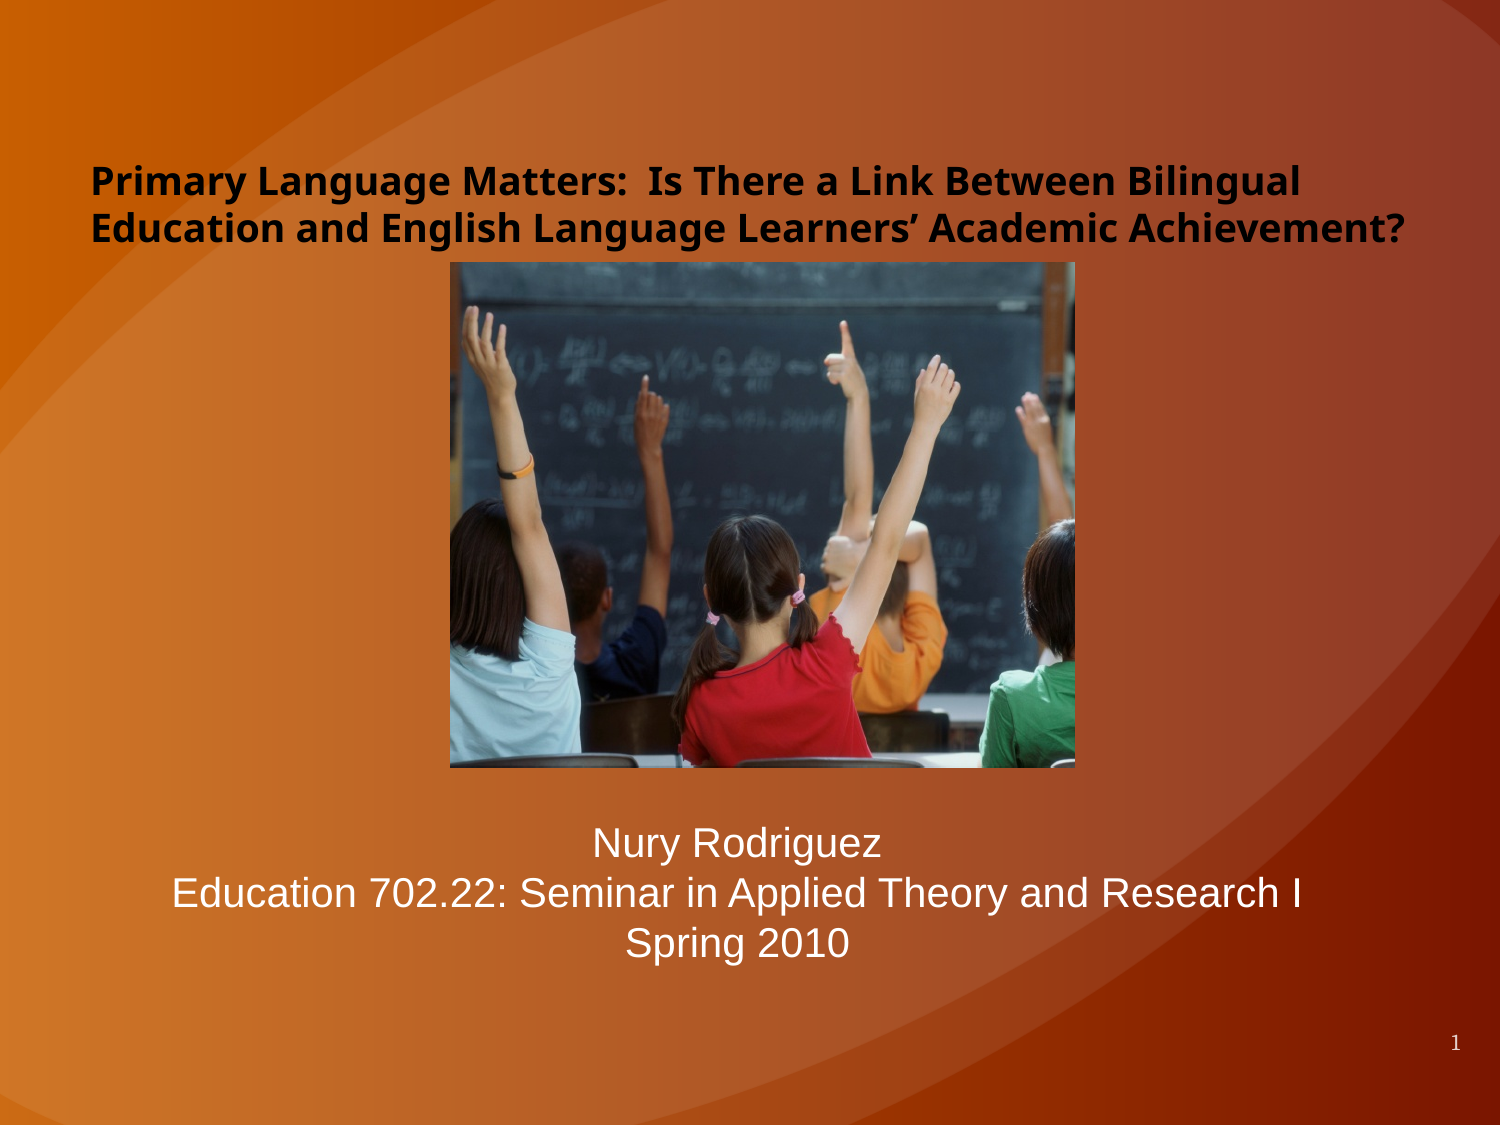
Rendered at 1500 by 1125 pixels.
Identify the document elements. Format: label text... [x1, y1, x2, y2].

title Primary Language Matters: Is There a Link Between Bilingual Education and English Language Learners’ Academic Achievement? [75, 112, 1425, 325]
slide_number 1 [1387, 1025, 1475, 1063]
picture [0, 0, 1500, 1125]
text_box Nury Rodriguez Education 702.22: Seminar in Applied Theory and Research I Spring 2010 [75, 808, 1400, 974]
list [449, 261, 1076, 768]
